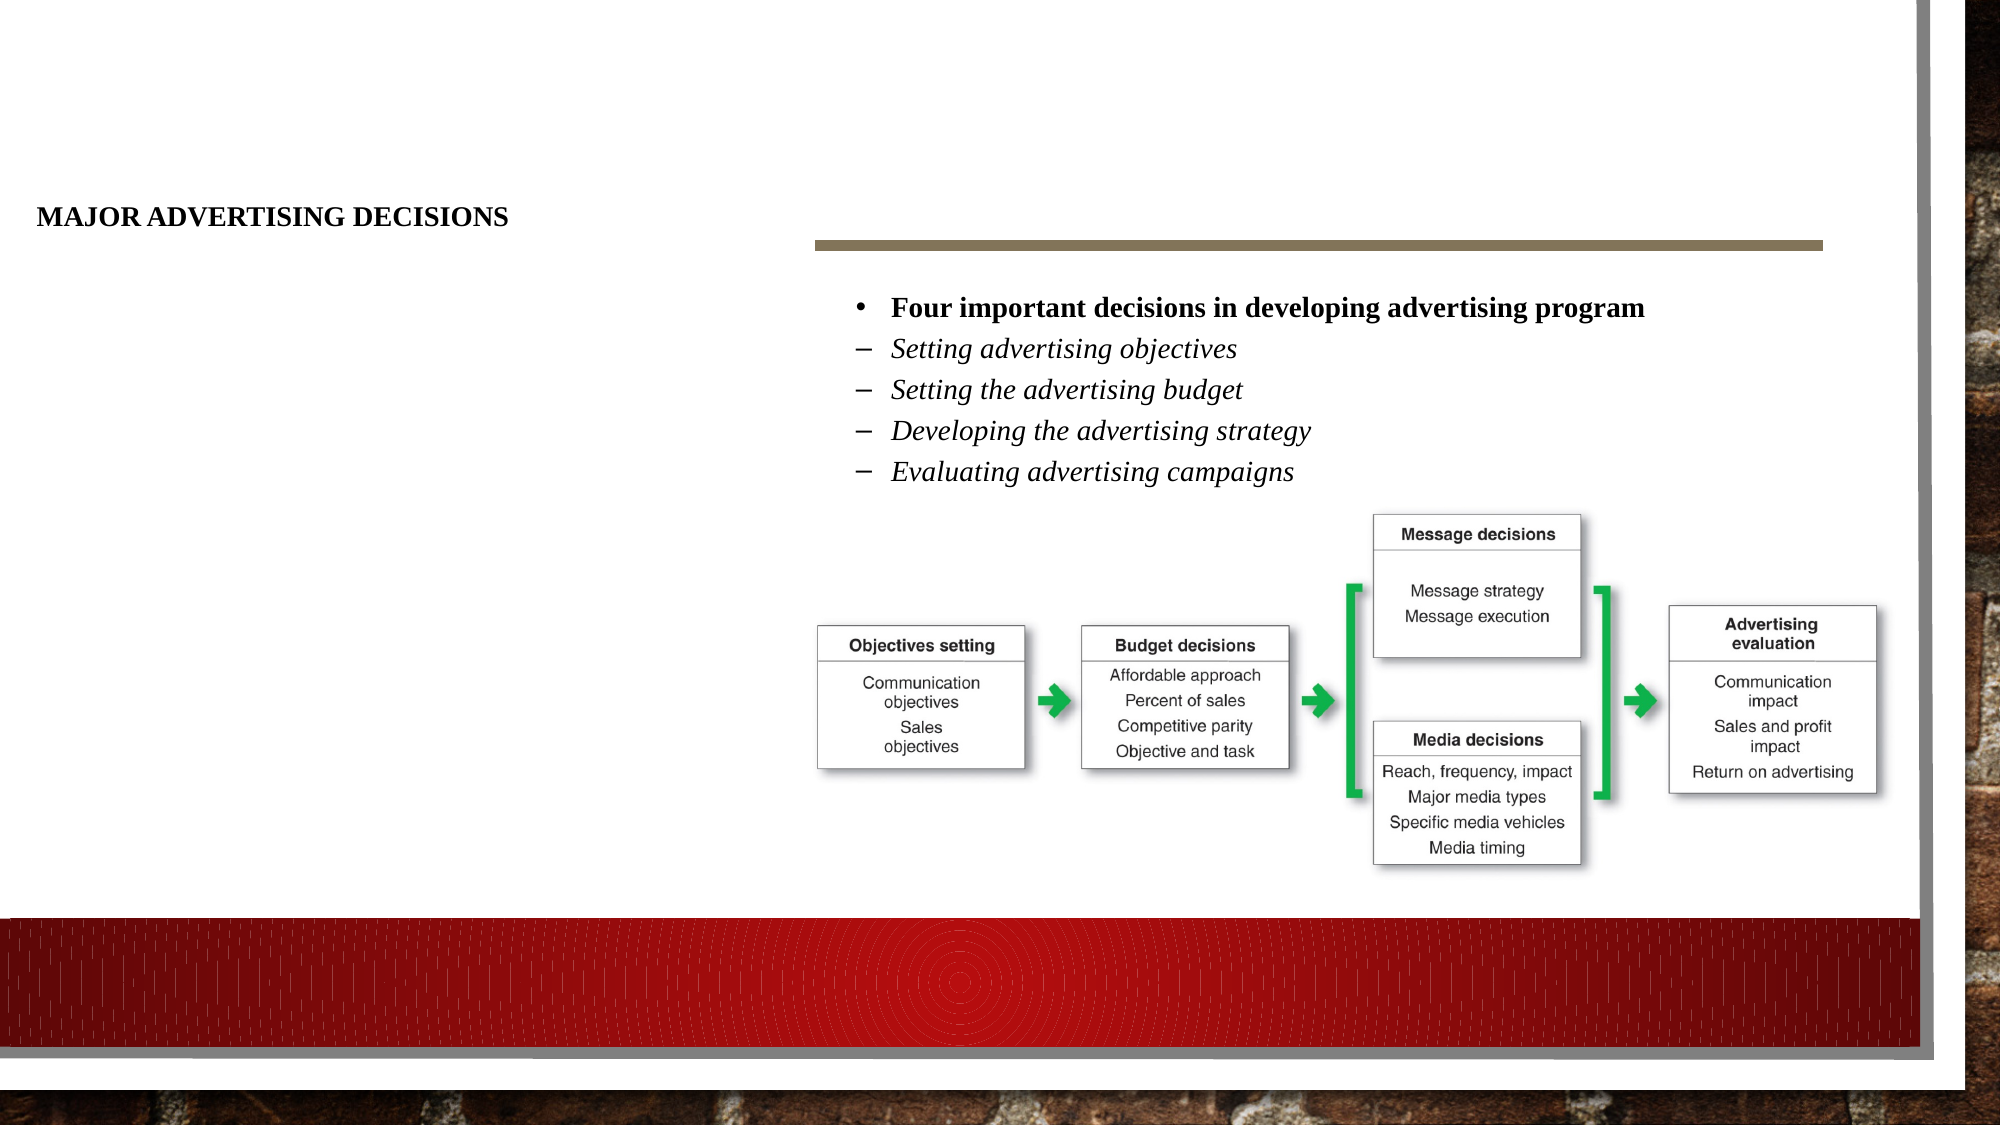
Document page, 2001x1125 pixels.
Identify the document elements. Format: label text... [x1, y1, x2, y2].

text_box [391, 228, 1567, 291]
title Major Advertising Decisions [0, 101, 674, 241]
text_box [816, 240, 1823, 250]
text_box Four important decisions in developing advertising program Setting advertising objectives Setting the advertising budget Developing the advertising strategy Evaluating advertising campaigns [784, 285, 1858, 412]
picture [772, 506, 1896, 885]
picture [0, 0, 2000, 1125]
